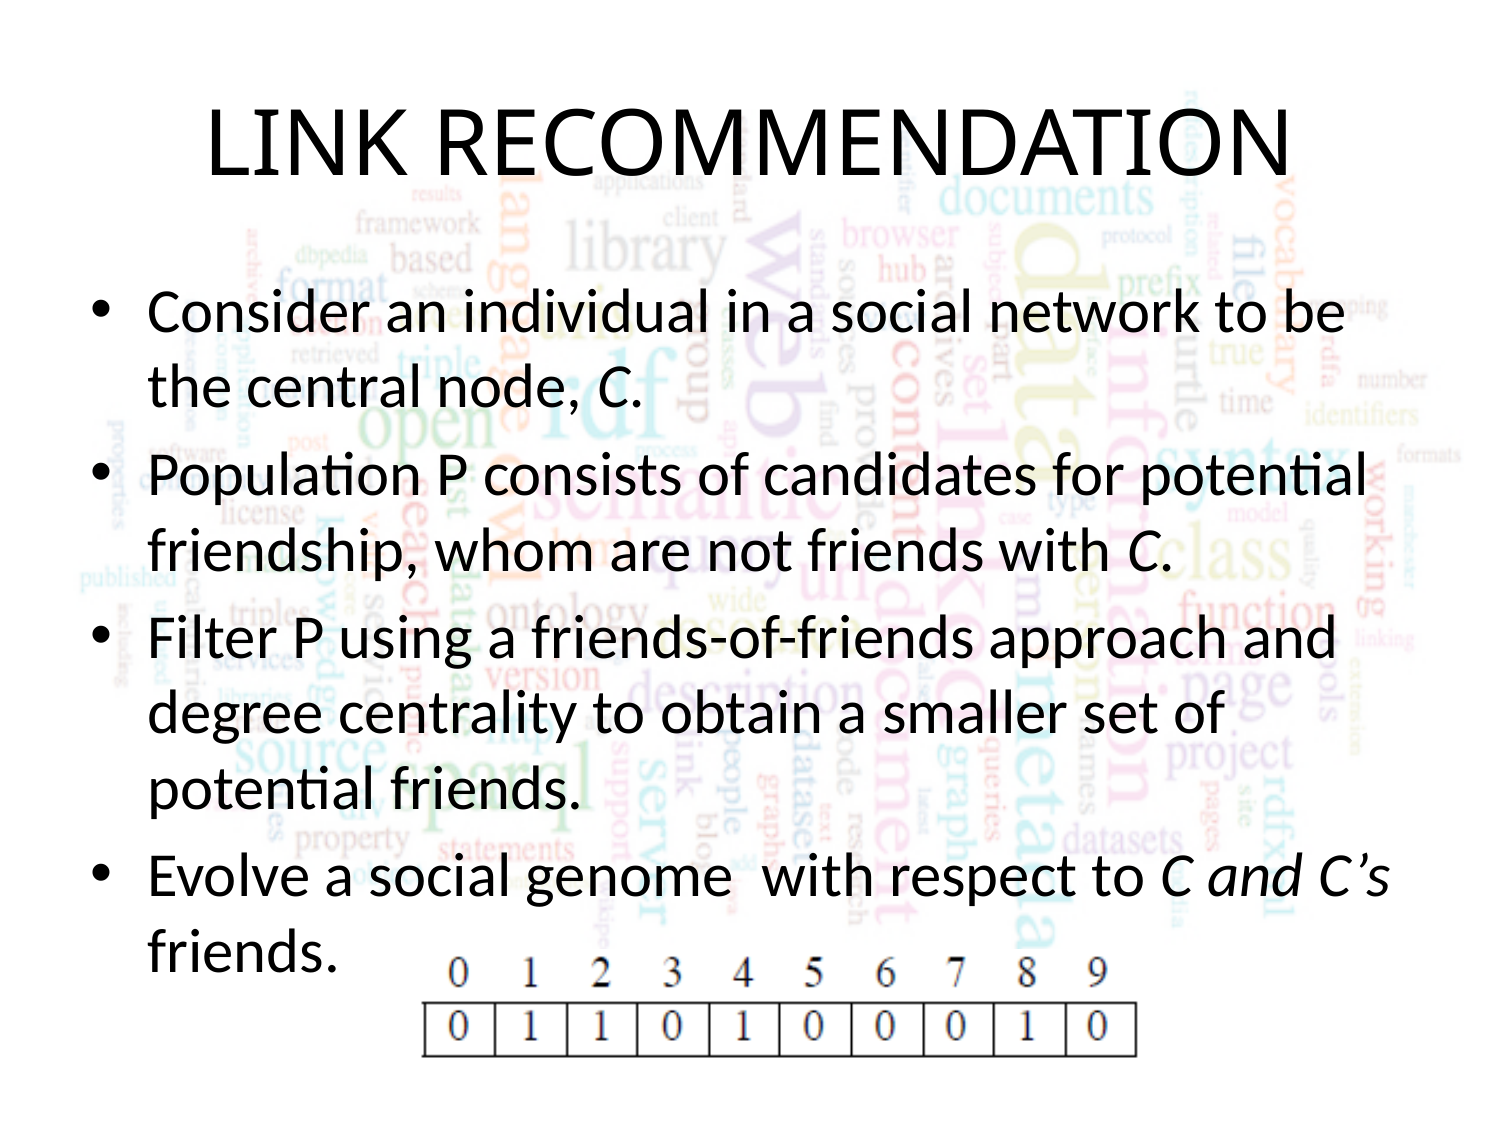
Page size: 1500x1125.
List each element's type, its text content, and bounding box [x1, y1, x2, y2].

title LINK RECOMMENDATION [75, 45, 1425, 233]
list Consider an individual in a social network to be the central node, C. Population P consists of candidates for potential friendship, whom are not friends with C. Filter P using a friends-of-friends approach and degree centrality to obtain a smaller set of potential friends. Evolve a social genome with respect to C and C’s friends. [75, 262, 1425, 1005]
picture [399, 949, 1163, 1076]
